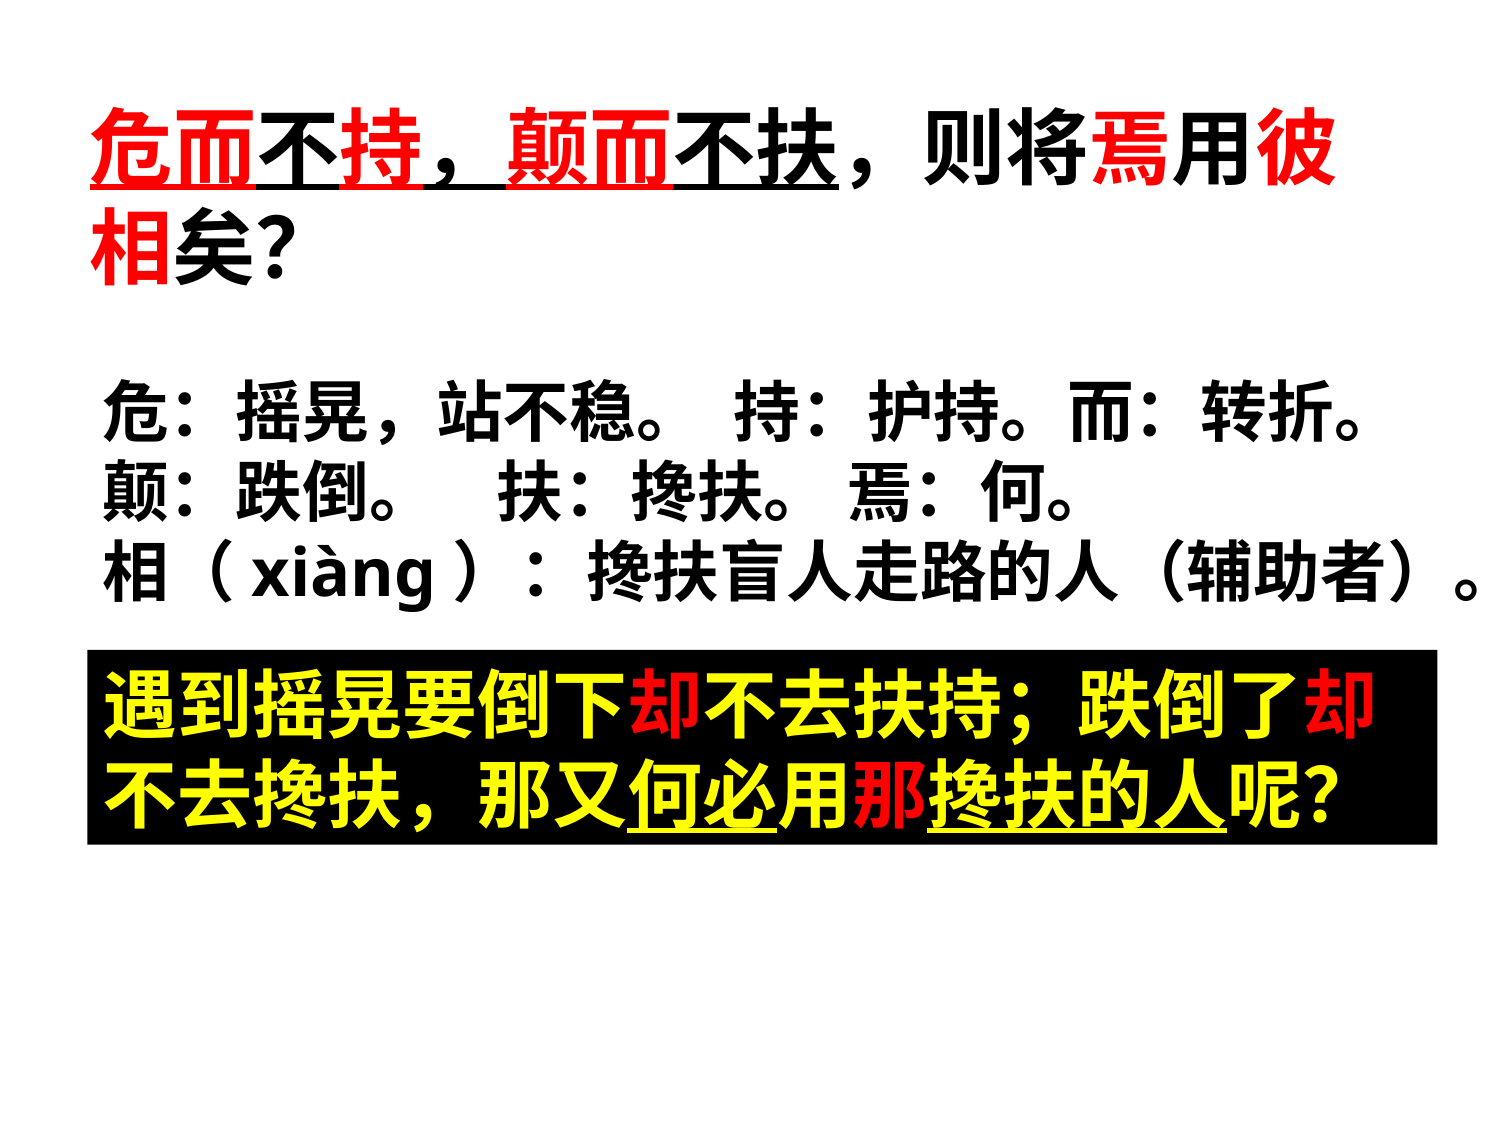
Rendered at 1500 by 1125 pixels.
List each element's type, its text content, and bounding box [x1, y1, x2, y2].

text_box 危而不持，颠而不扶，则将焉用彼相矣？ [74, 87, 1413, 303]
text_box 危：摇晃，站不稳。 持：护持。而：转折。 颠：跌倒。 扶：搀扶。 焉：何。 相（xiàng）：搀扶盲人走路的人（辅助者）。 [87, 362, 1475, 618]
text_box 遇到摇晃要倒下却不去扶持；跌倒了却不去搀扶，那又何必用那搀扶的人呢？ [87, 649, 1438, 845]
